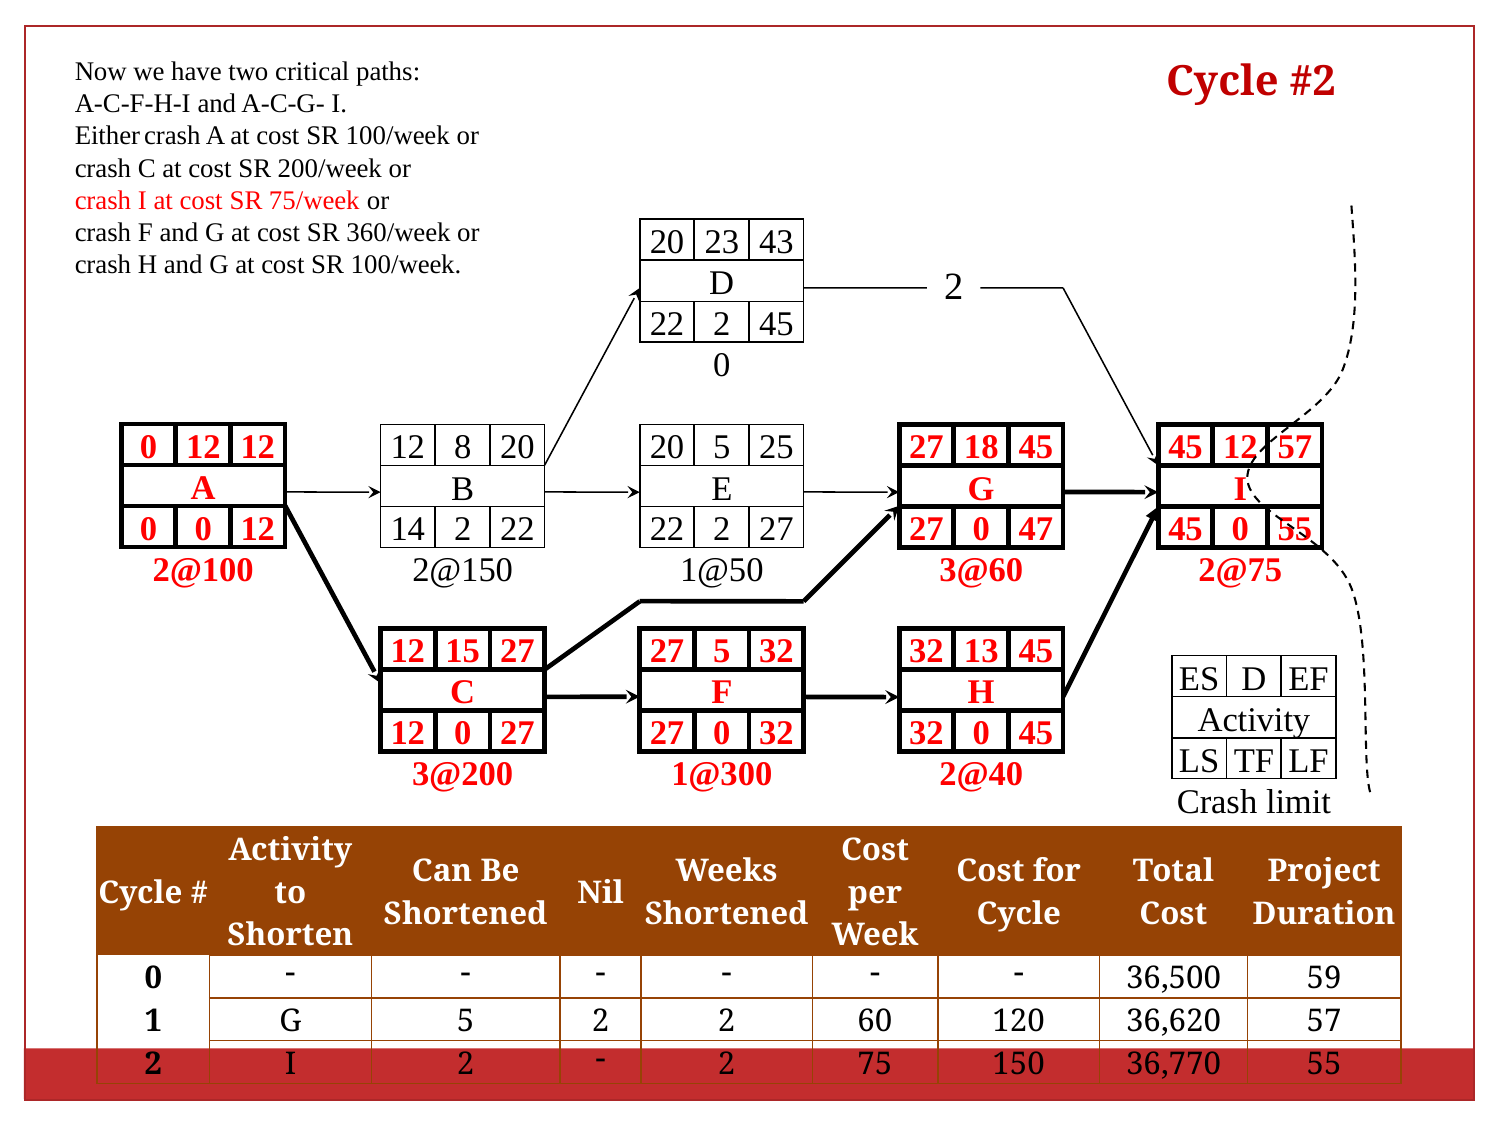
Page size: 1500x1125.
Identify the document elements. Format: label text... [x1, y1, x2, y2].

table_cell  [561, 1041, 640, 1083]
table_cell  [642, 956, 812, 997]
table_header Cost per Week [812, 830, 938, 954]
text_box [93, 177, 1391, 820]
table_cell  [561, 956, 640, 997]
table_cell 36,500 [1100, 956, 1247, 997]
table_cell  [813, 956, 937, 997]
table_cell 0 [98, 955, 209, 998]
table_cell 59 [1248, 956, 1400, 997]
table_cell 57 [1248, 999, 1400, 1040]
table_cell 2 [561, 999, 640, 1040]
table_cell 36,620 [1100, 999, 1247, 1040]
table_header Cycle # [98, 830, 210, 955]
text_box Cycle #2 [1151, 46, 1438, 111]
table_cell I [210, 1041, 371, 1083]
table_cell  [210, 956, 371, 997]
table_cell 120 [939, 999, 1099, 1040]
table_cell 55 [1248, 1041, 1400, 1083]
table_cell 150 [939, 1041, 1099, 1083]
table_cell 2 [372, 1041, 559, 1083]
table_cell 75 [813, 1041, 937, 1083]
table_header Total Cost [1100, 830, 1247, 954]
table_cell 60 [813, 999, 937, 1040]
table_cell 2 [642, 999, 812, 1040]
text_box Now we have two critical paths: A-C-F-H-I and A-C-G- I. Either crash A at cost SR 100/week or crash C at cost SR 200/week or crash I at cost SR 75/week or crash F and G at cost SR 360/week or crash H and G at cost SR 100/week. [60, 46, 516, 287]
table_cell 2 [642, 1041, 812, 1083]
table_header Weeks Shortened [641, 830, 812, 954]
table_header Project Duration [1247, 828, 1400, 954]
table_cell 5 [372, 999, 559, 1040]
table_header Cost for Cycle [938, 830, 1100, 954]
table_cell  [939, 956, 1099, 997]
table_cell 2 [98, 1041, 209, 1083]
table_header Can Be Shortened [371, 830, 560, 954]
table_header Activity to Shorten [210, 830, 371, 954]
table_header Nil [560, 830, 641, 954]
table_cell G [210, 999, 371, 1040]
table_cell 36,770 [1100, 1041, 1247, 1083]
table_cell 1 [98, 998, 209, 1041]
table_cell  [372, 956, 559, 997]
